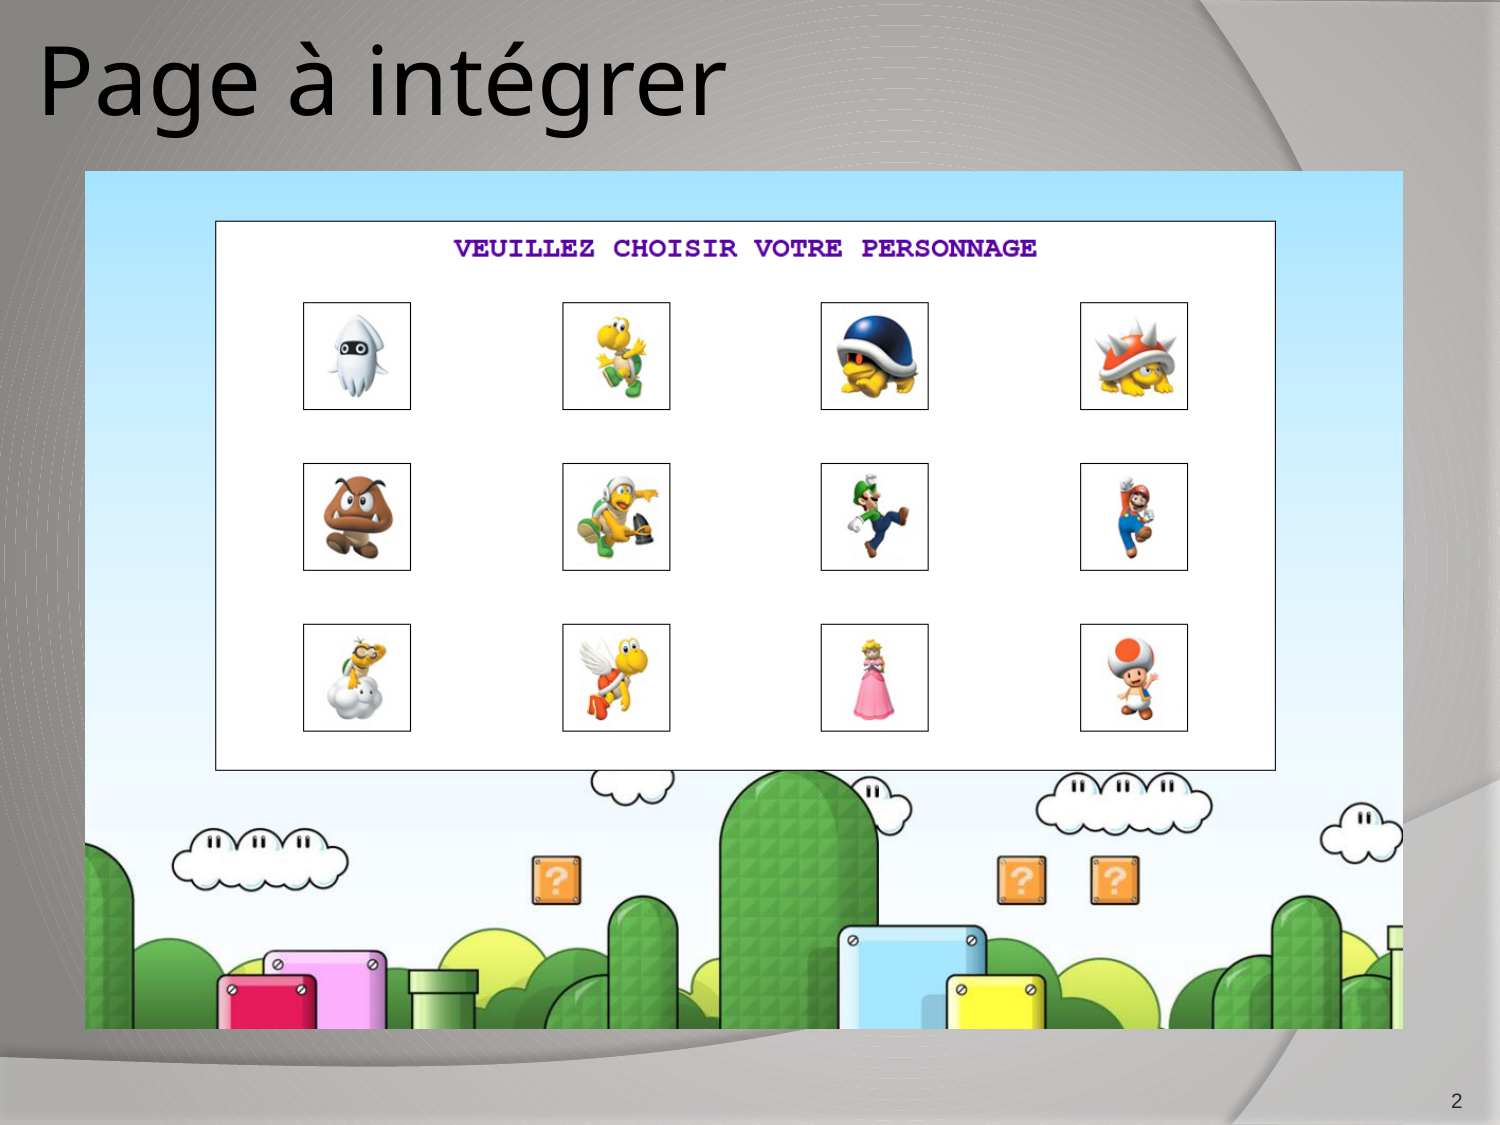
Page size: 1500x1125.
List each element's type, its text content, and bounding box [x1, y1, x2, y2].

slide_number 2 [1337, 1053, 1463, 1114]
title Page à intégrer [29, 0, 1255, 172]
picture [84, 170, 1403, 1030]
